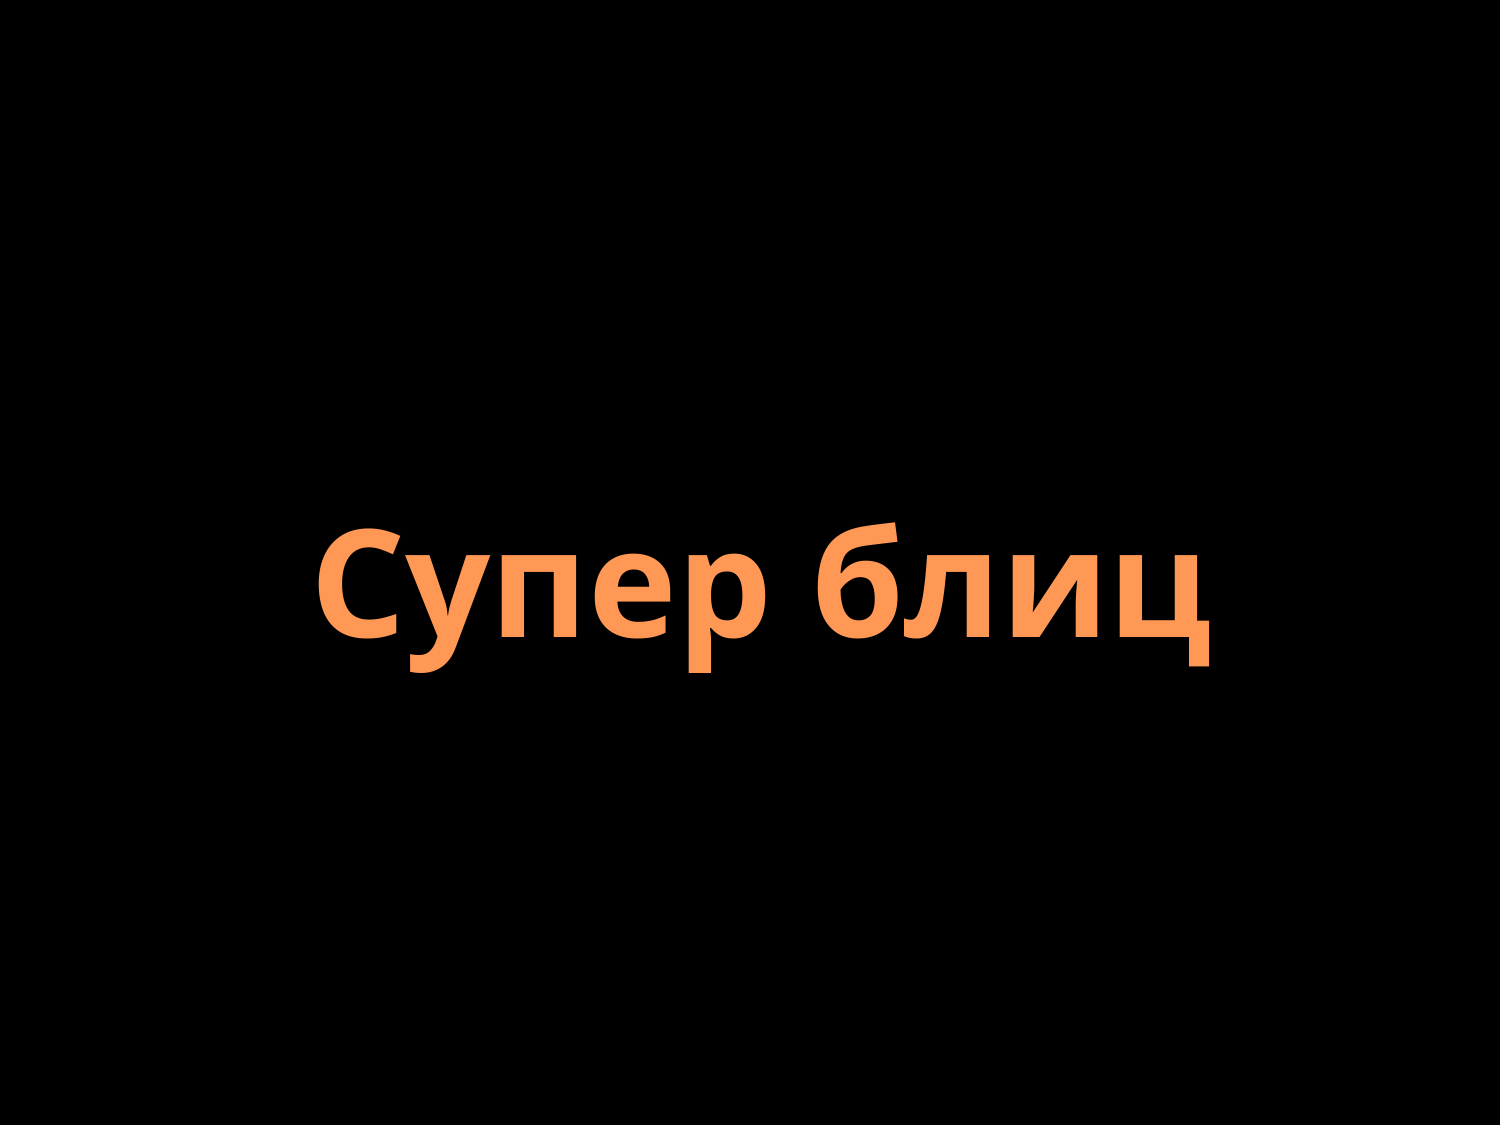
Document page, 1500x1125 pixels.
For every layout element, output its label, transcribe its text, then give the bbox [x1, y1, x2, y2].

text_box Супер блиц [128, 480, 1395, 676]
